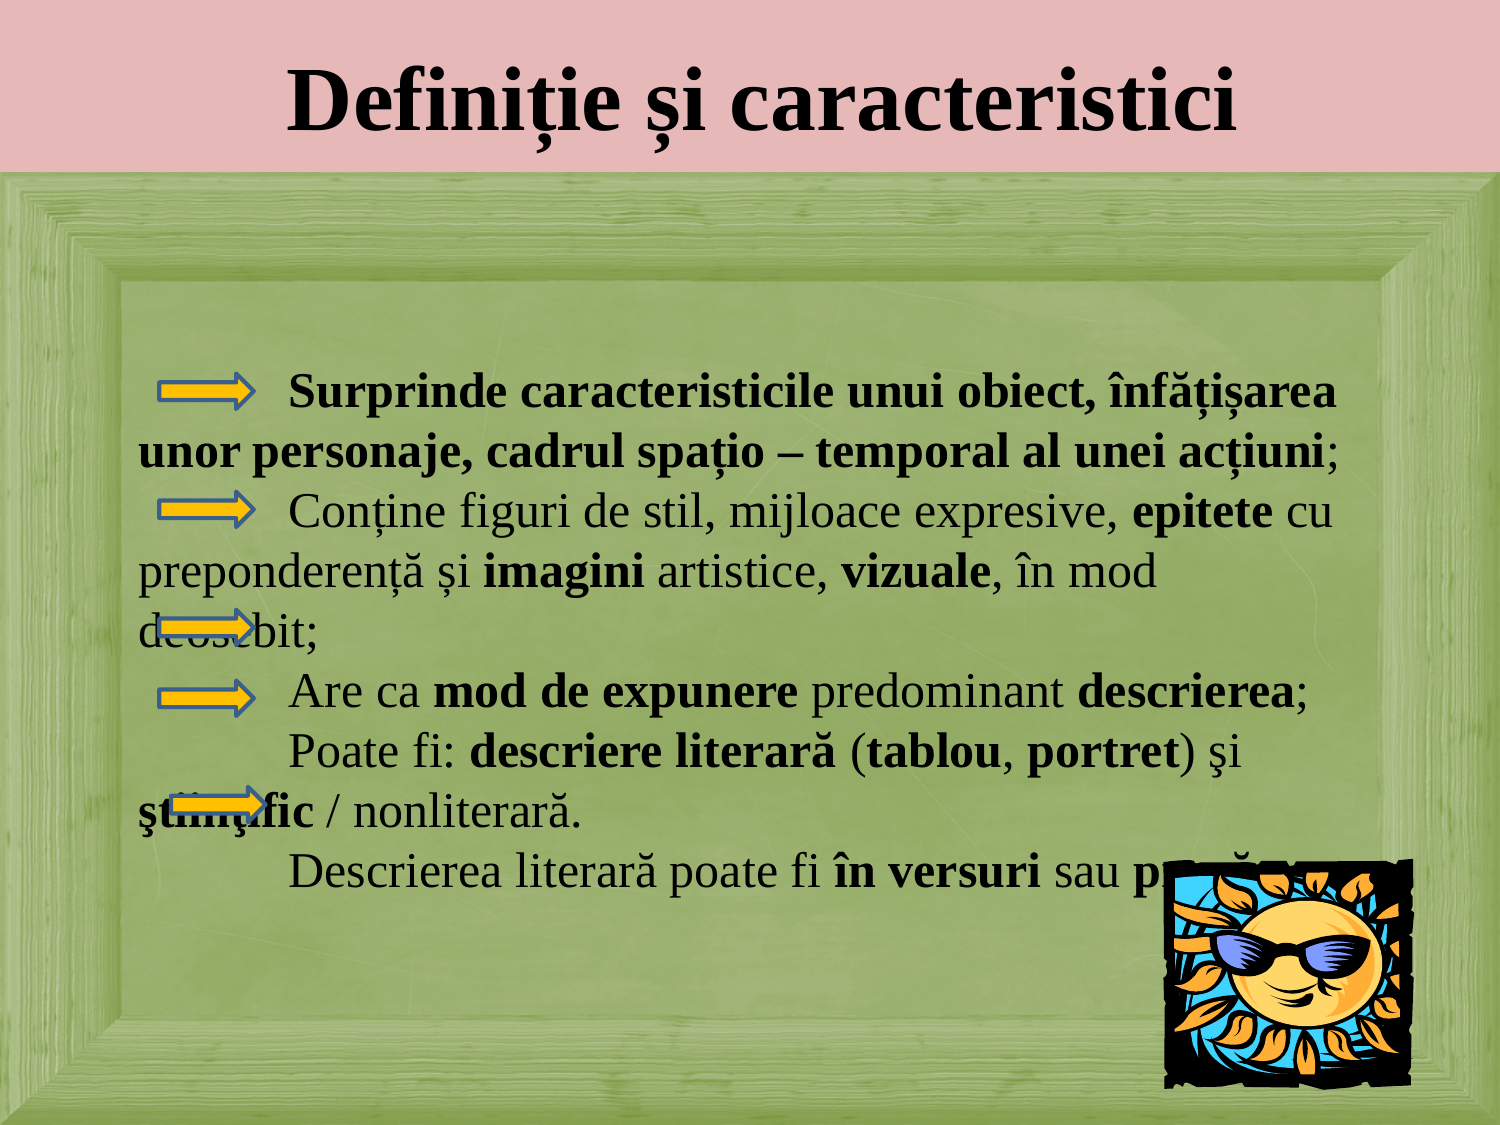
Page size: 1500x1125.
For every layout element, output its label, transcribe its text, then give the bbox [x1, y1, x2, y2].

title Definiție și caracteristici [88, 0, 1439, 171]
picture [1163, 857, 1415, 1090]
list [0, 172, 1500, 1125]
